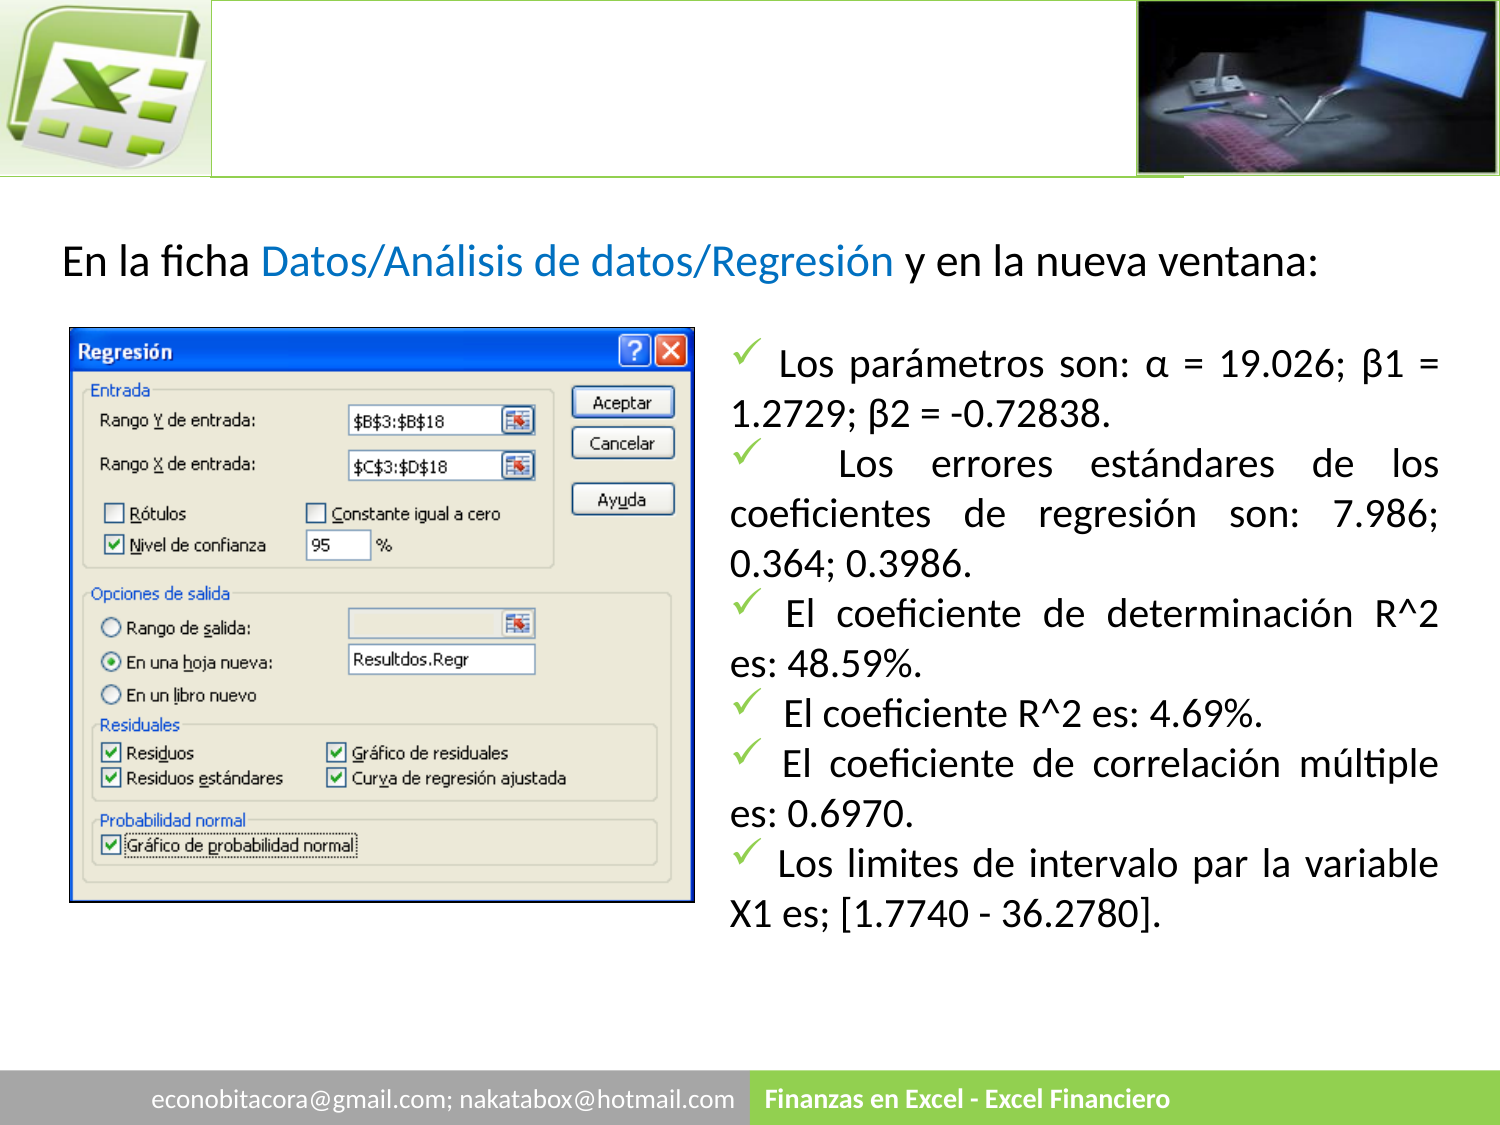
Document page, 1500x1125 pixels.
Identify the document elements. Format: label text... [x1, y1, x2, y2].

picture [1136, 0, 1500, 177]
text_box Los parámetros son: α = 19.026; β1 = 1.2729; β2 = -0.72838. Los errores estándares de los coeficientes de regresión son: 7.986; 0.364; 0.3986. El coeficiente de determinación R^2 es: 48.59%. El coeficiente R^2 es: 4.69%. El coeficiente de correlación múltiple es: 0.6970. Los limites de intervalo par la variable X1 es; [1.7740 - 36.2780]. [714, 328, 1455, 961]
text_box [212, 0, 1134, 178]
text_box econobitacora@gmail.com; nakatabox@hotmail.com [0, 1070, 749, 1125]
picture [0, 0, 212, 177]
picture [70, 327, 694, 902]
text_box Finanzas en Excel - Excel Financiero [749, 1070, 1500, 1125]
text_box En la ficha Datos/Análisis de datos/Regresión y en la nueva ventana: [46, 222, 1442, 293]
